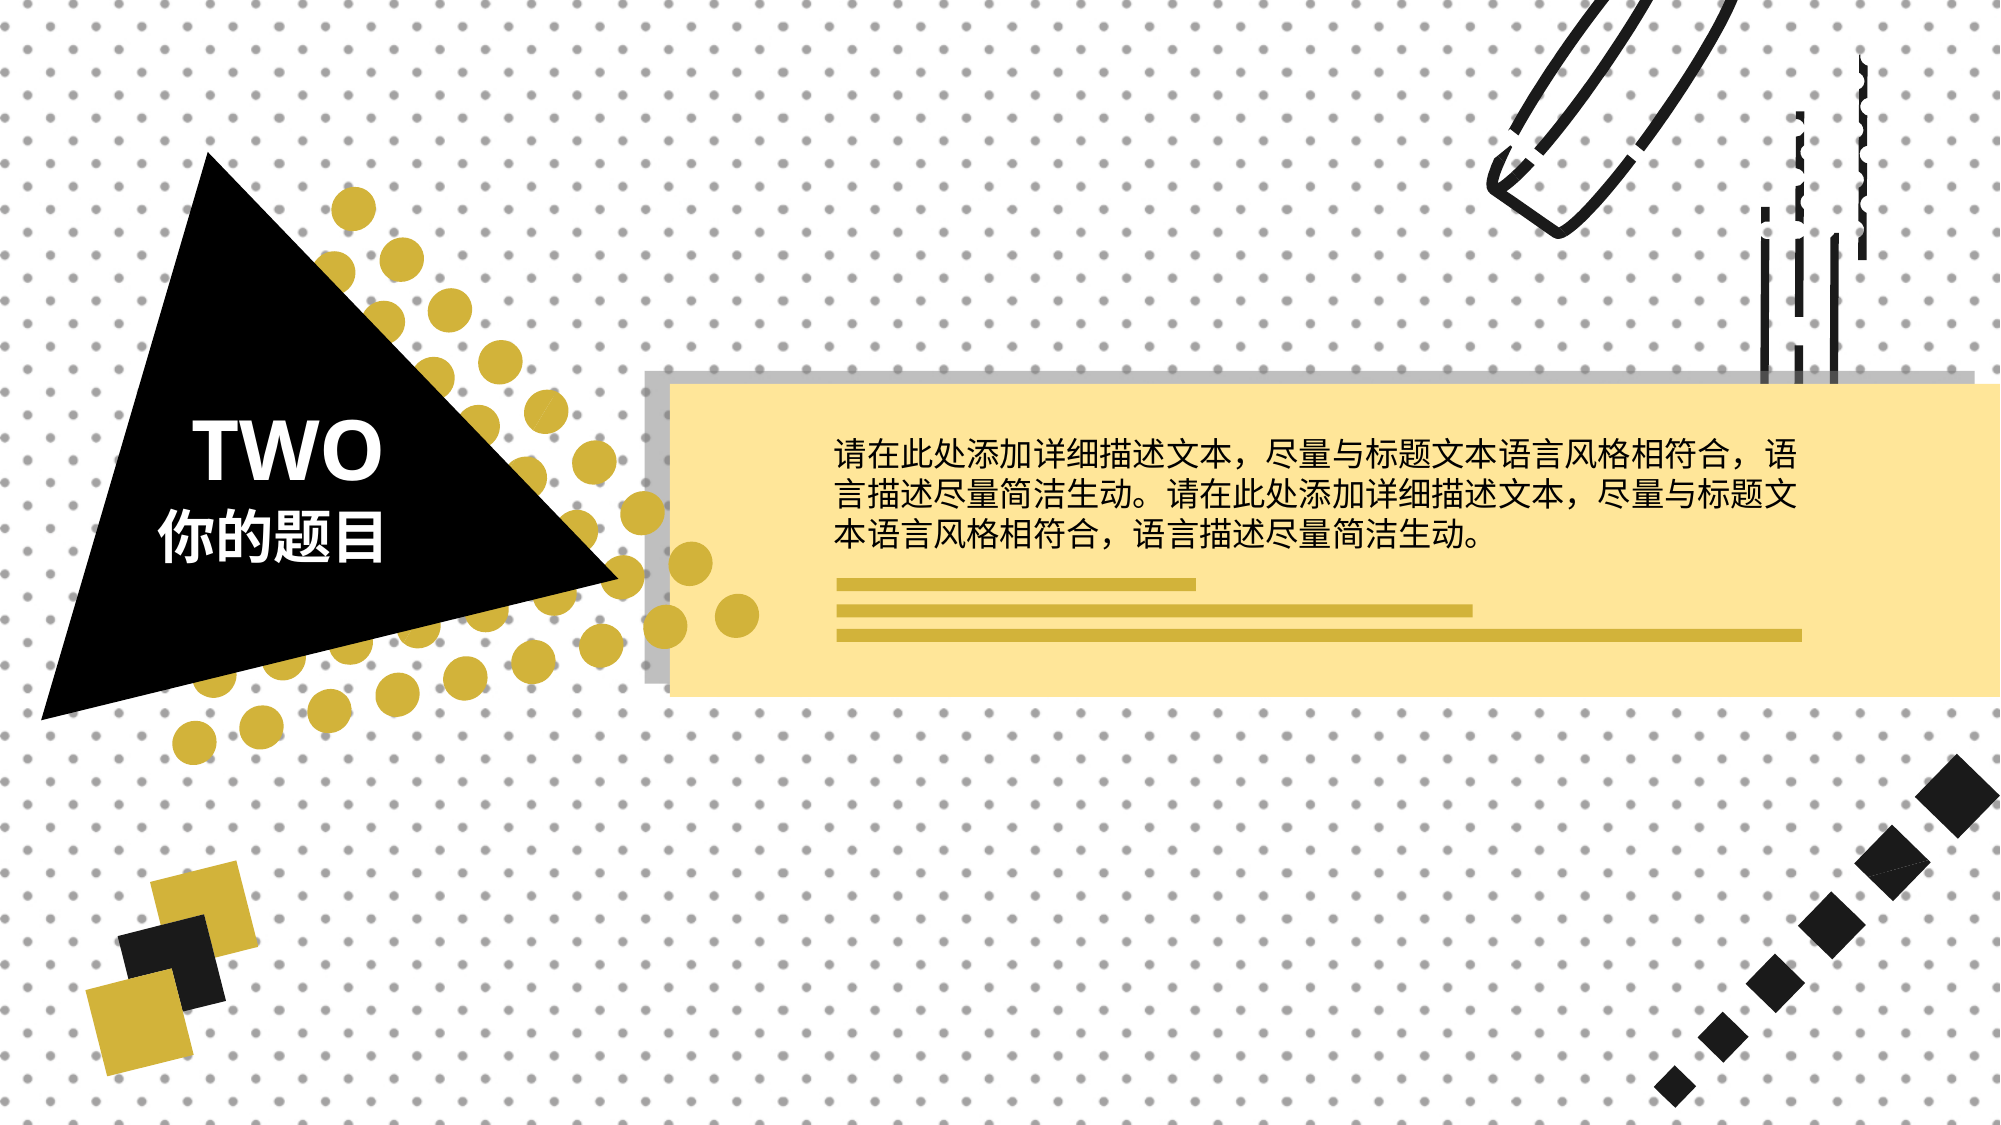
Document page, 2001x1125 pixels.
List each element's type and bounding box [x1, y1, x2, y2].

text_box [0, 144, 760, 765]
text_box [760, 370, 2000, 697]
picture [1760, 54, 1868, 370]
picture [1486, 0, 1744, 239]
picture [1653, 753, 2000, 1108]
picture [108, 842, 235, 1094]
picture [836, 578, 1802, 642]
